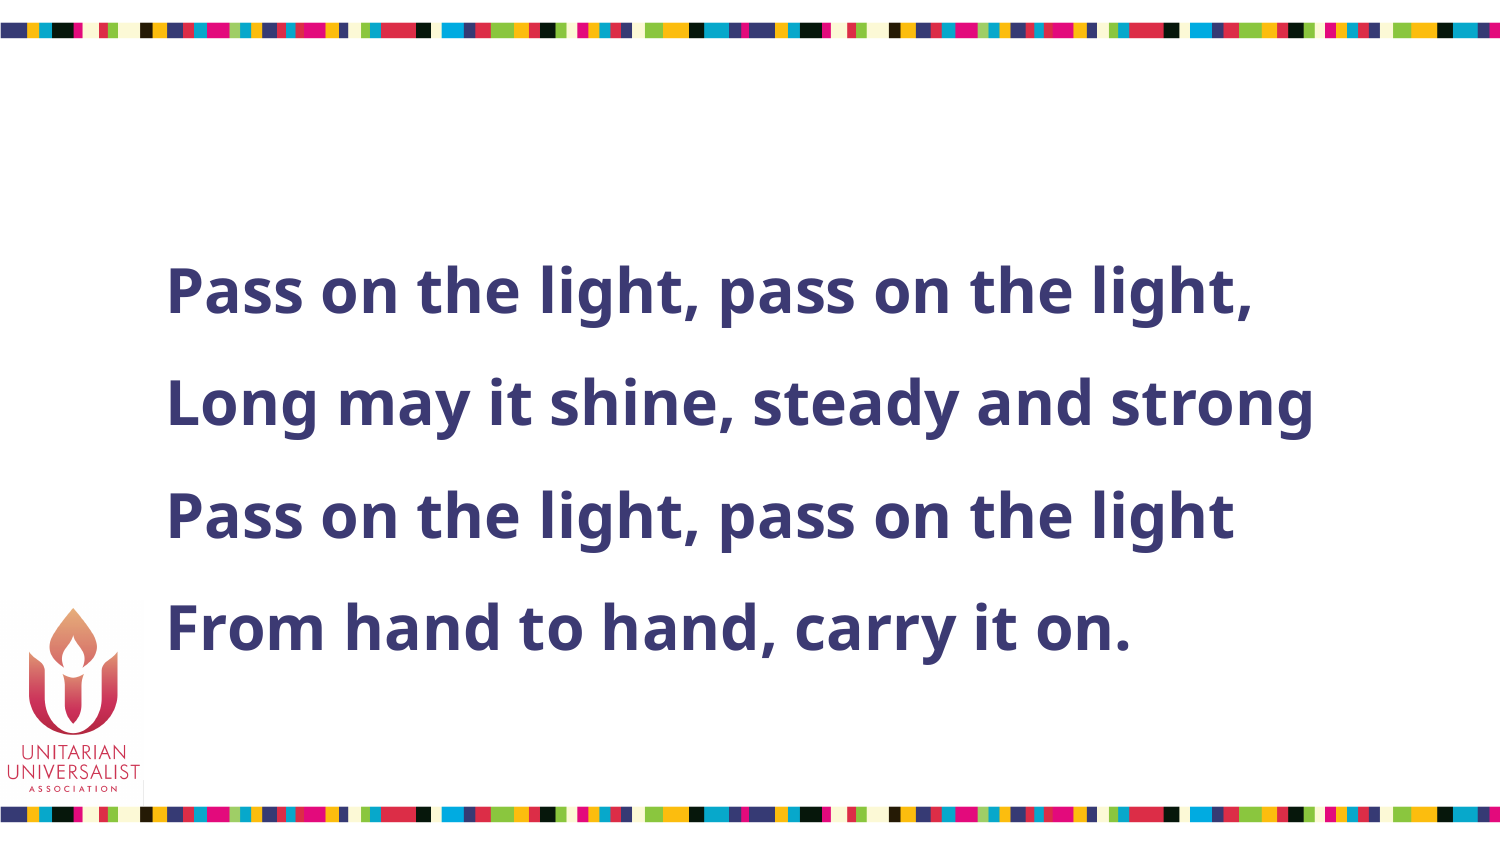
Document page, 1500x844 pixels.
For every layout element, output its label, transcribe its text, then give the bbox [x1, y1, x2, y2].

picture [0, 600, 1500, 824]
text_box Pass on the light, pass on the light, Long may it shine, steady and strong Pass on the light, pass on the light From hand to hand, carry it on. [150, 198, 1469, 678]
picture [0, 22, 1500, 40]
